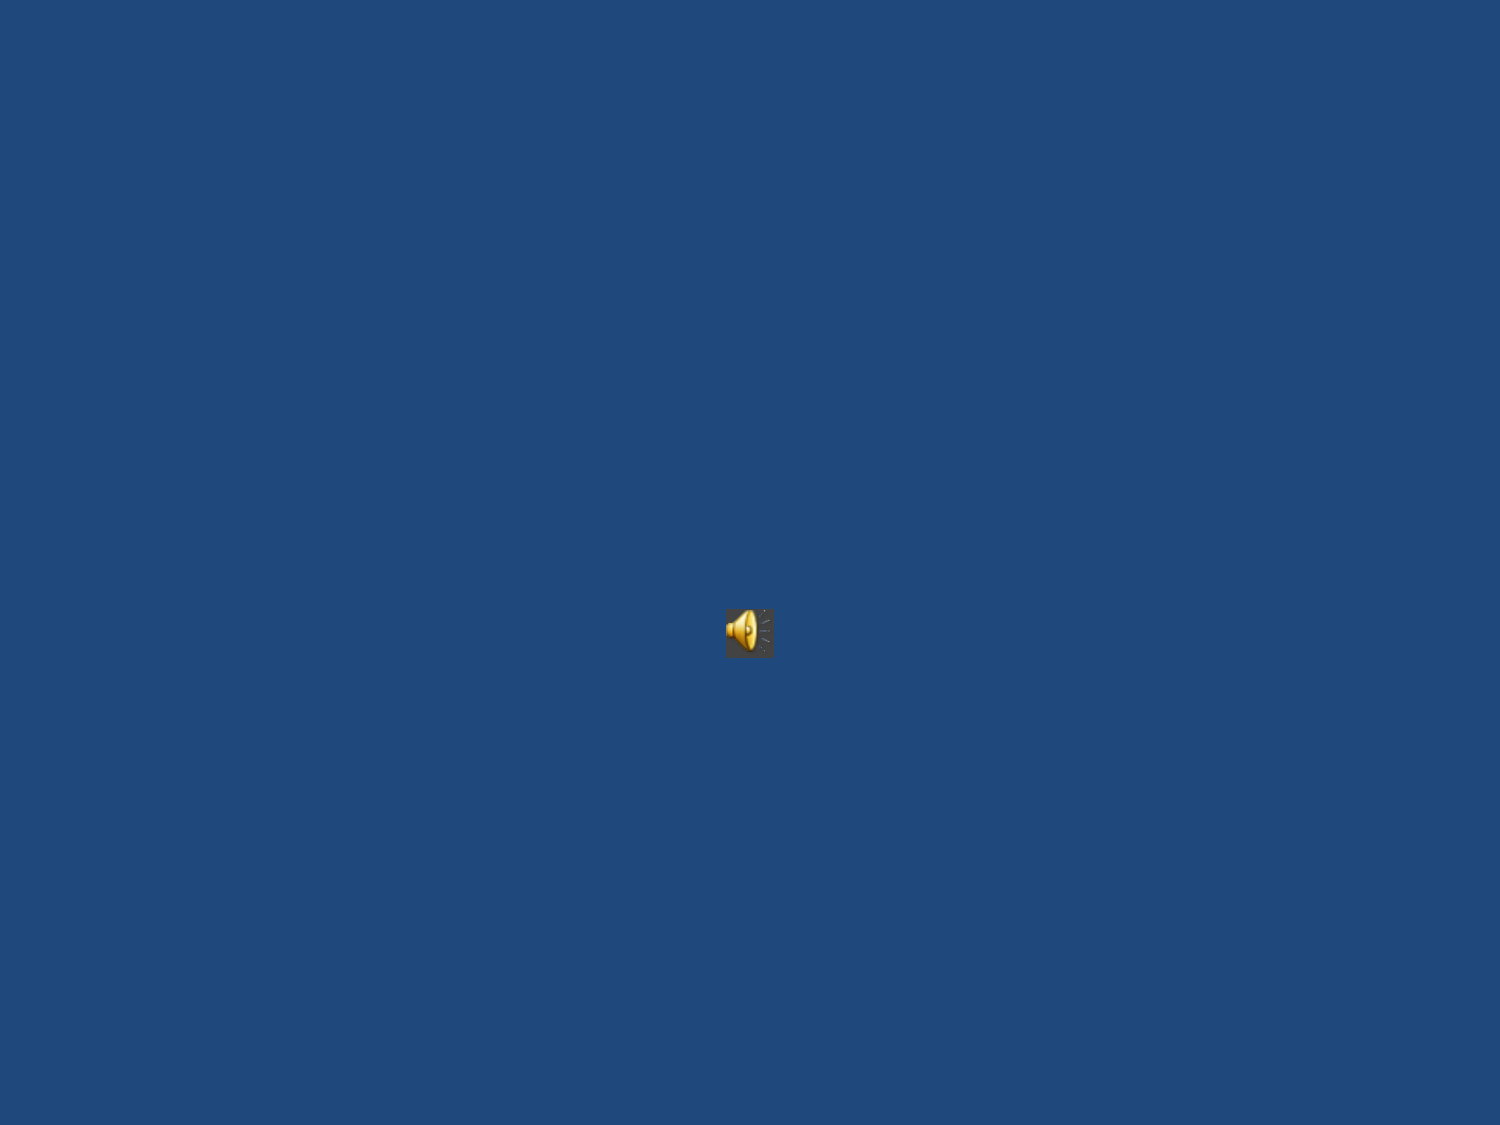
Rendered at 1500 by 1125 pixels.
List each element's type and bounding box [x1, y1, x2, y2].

list [724, 608, 776, 659]
